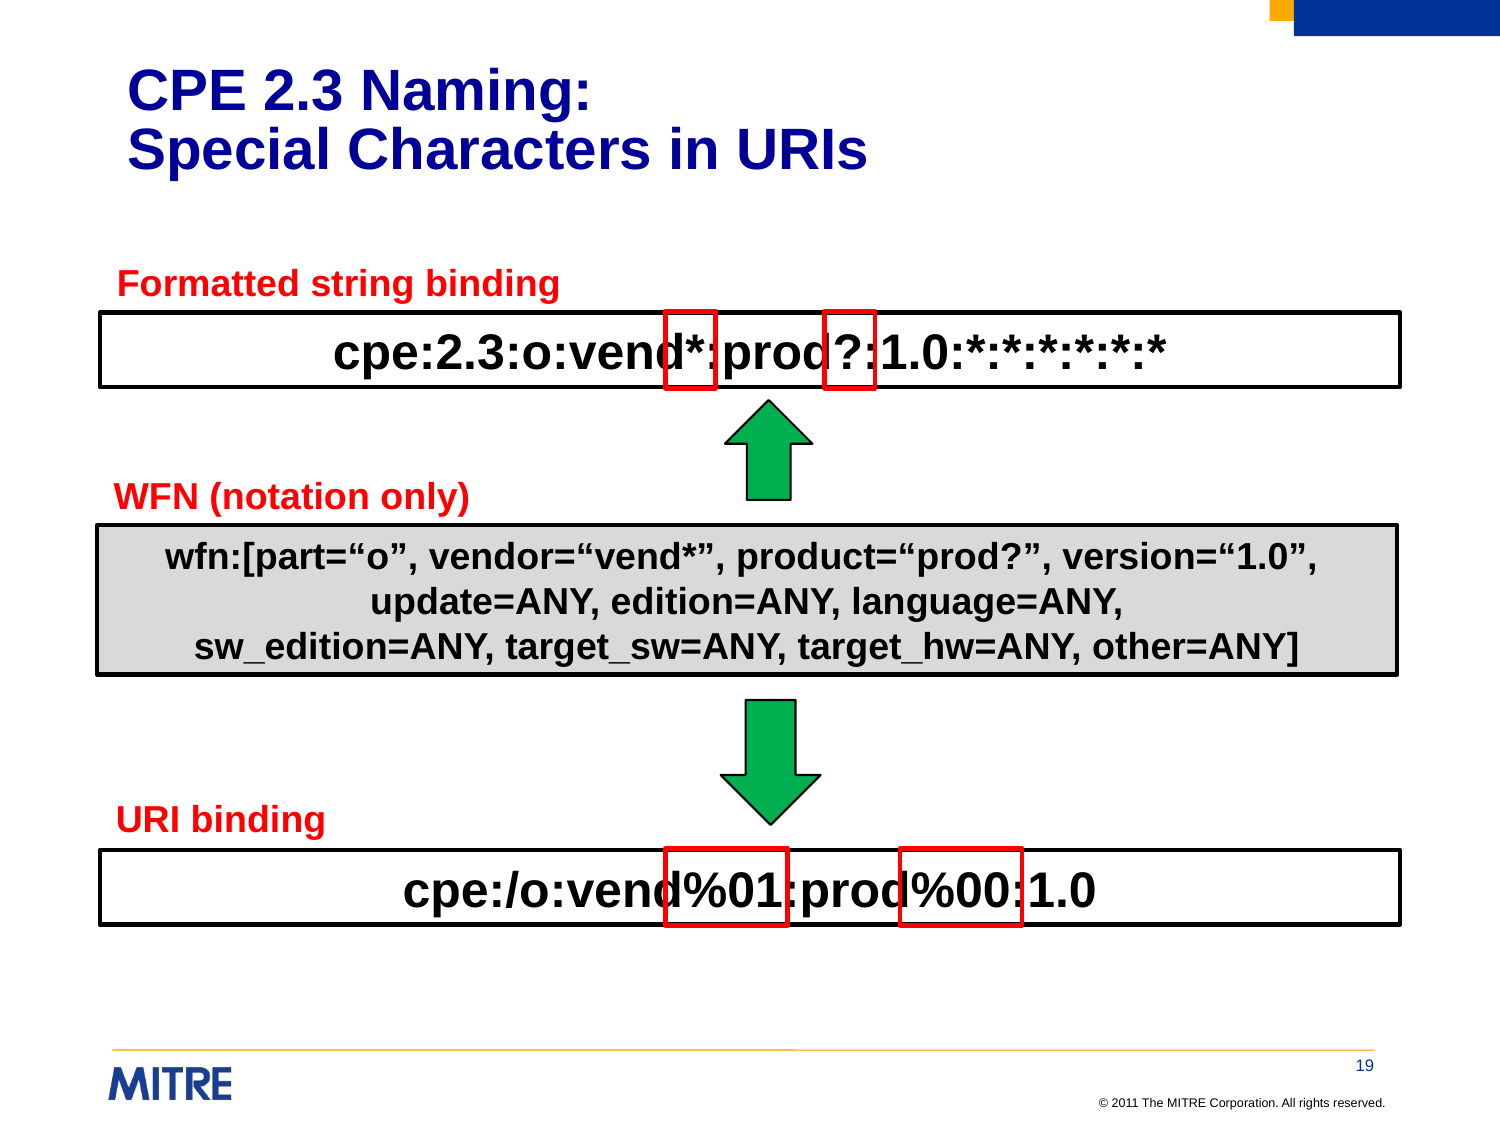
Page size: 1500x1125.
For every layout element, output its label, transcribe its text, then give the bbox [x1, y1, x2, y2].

title CPE 2.3 Naming: Special Characters in URIs [112, 45, 1375, 200]
text_box cpe:/o:vend%01:prod%00:1.0 [1023, 849, 1400, 925]
text_box [720, 699, 821, 826]
picture [103, 1064, 236, 1106]
text_box [665, 311, 716, 389]
text_box cpe:/o:vend%01:prod%00:1.0 [788, 849, 900, 925]
text_box wfn:[part=“o”, vendor=“vend*”, product=“prod?”, version=“1.0”, update=ANY, edition=ANY, language=ANY, sw_edition=ANY, target_sw=ANY, target_hw=ANY, other=ANY] [97, 524, 1398, 675]
text_box [665, 848, 788, 926]
text_box [900, 848, 1023, 926]
text_box cpe:/o:vend%01:prod%00:1.0 [99, 849, 665, 925]
text_box cpe:2.3:o:vend*:prod?:1.0:*:*:*:*:*:* [875, 312, 1400, 388]
text_box [824, 311, 875, 389]
text_box URI binding [100, 787, 342, 848]
text_box WFN (notation only) [98, 464, 486, 525]
text_box cpe:2.3:o:vend*:prod?:1.0:*:*:*:*:*:* [716, 312, 824, 388]
text_box Formatted string binding [102, 251, 577, 312]
text_box [724, 399, 813, 500]
slide_number 19 [1301, 1049, 1390, 1076]
text_box cpe:2.3:o:vend*:prod?:1.0:*:*:*:*:*:* [99, 312, 665, 388]
